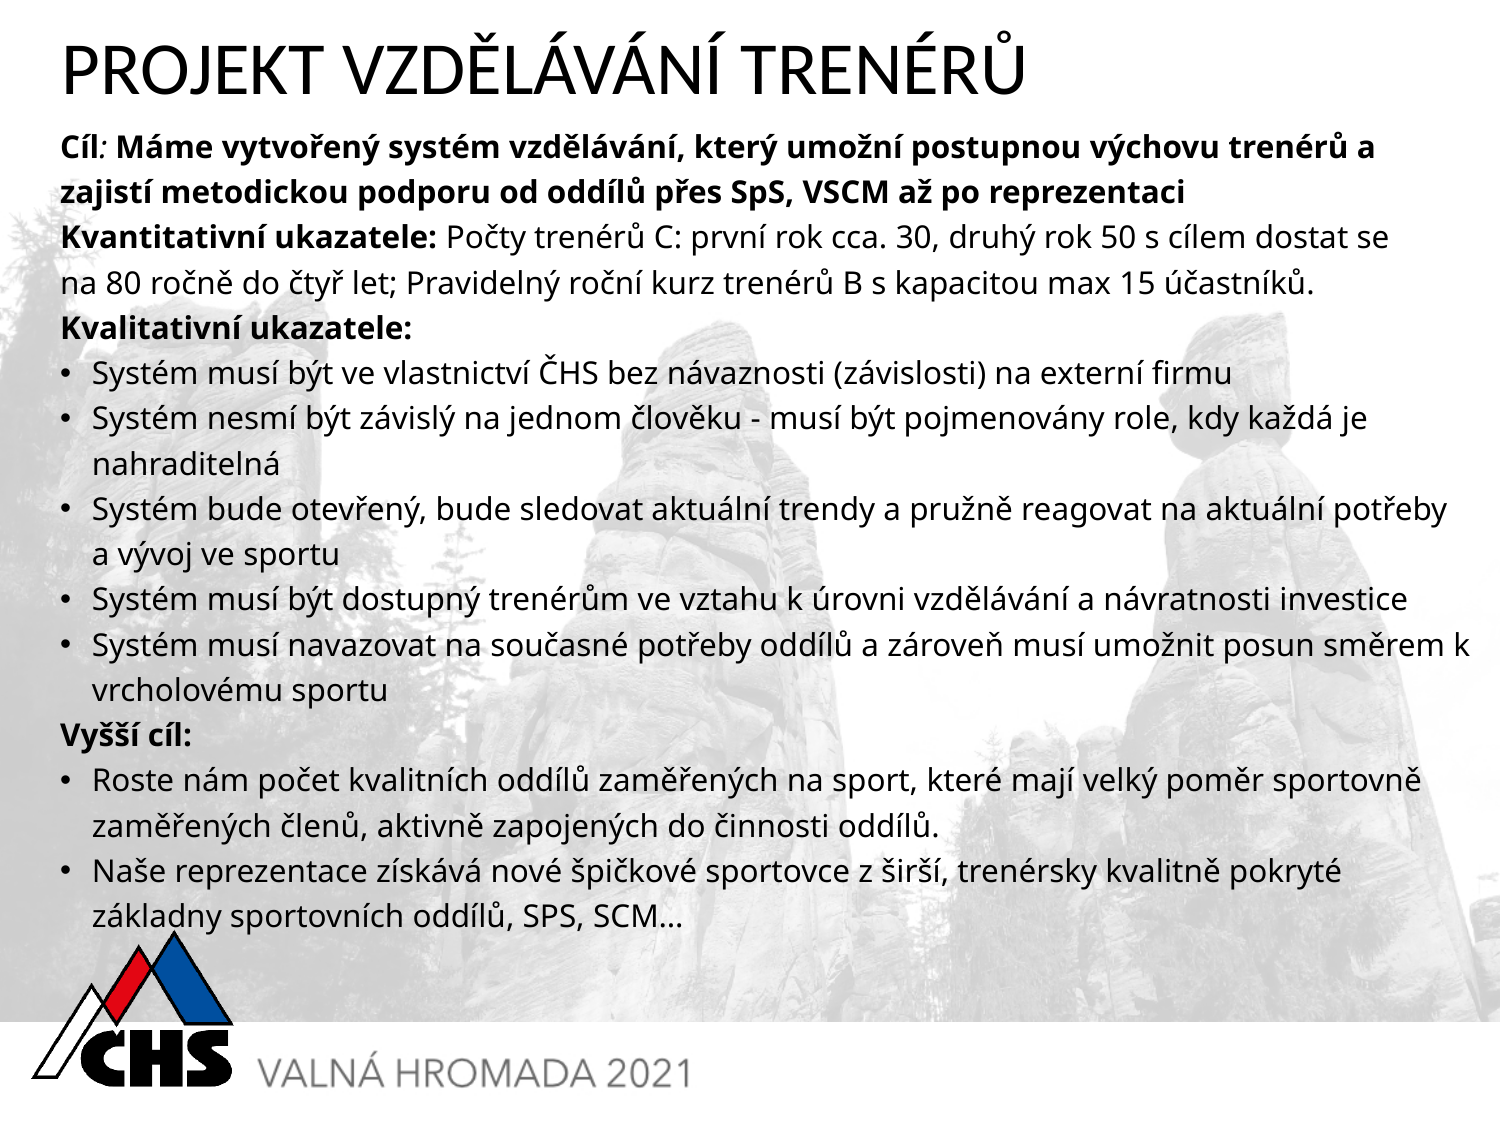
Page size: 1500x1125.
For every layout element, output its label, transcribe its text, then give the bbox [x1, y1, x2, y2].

title PROJEKT VZDĚLÁVÁNÍ TRENÉRŮ [46, 31, 1341, 109]
picture [0, 899, 1500, 1123]
list Cíl: Máme vytvořený systém vzdělávání, který umožní postupnou výchovu trenérů a zajistí metodickou podporu od oddílů přes SpS, VSCM až po reprezentaci Kvantitativní ukazatele: Počty trenérů C: první rok cca. 30, druhý rok 50 s cílem dostat se na 80 ročně do čtyř let; Pravidelný roční kurz trenérů B s kapacitou max 15 účastníků. Kvalitativní ukazatele: Systém musí být ve vlastnictví ČHS bez návaznosti (závislosti) na externí firmu Systém nesmí být závislý na jednom člověku - musí být pojmenovány role, kdy každá je nahraditelná Systém bude otevřený, bude sledovat aktuální trendy a pružně reagovat na aktuální potřeby a vývoj ve sportu Systém musí být dostupný trenérům ve vztahu k úrovni vzdělávání a návratnosti investice Systém musí navazovat na současné potřeby oddílů a zároveň musí umožnit posun směrem k vrcholovému sportu Vyšší cíl: Roste nám počet kvalitních oddílů zaměřených na sport, které mají velký poměr sportovně zaměřených členů, aktivně zapojených do činnosti oddílů. Naše reprezentace získává nové špičkové sportovce z širší, trenérsky kvalitně pokryté základny sportovních oddílů, SPS, SCM… [45, 112, 1486, 986]
